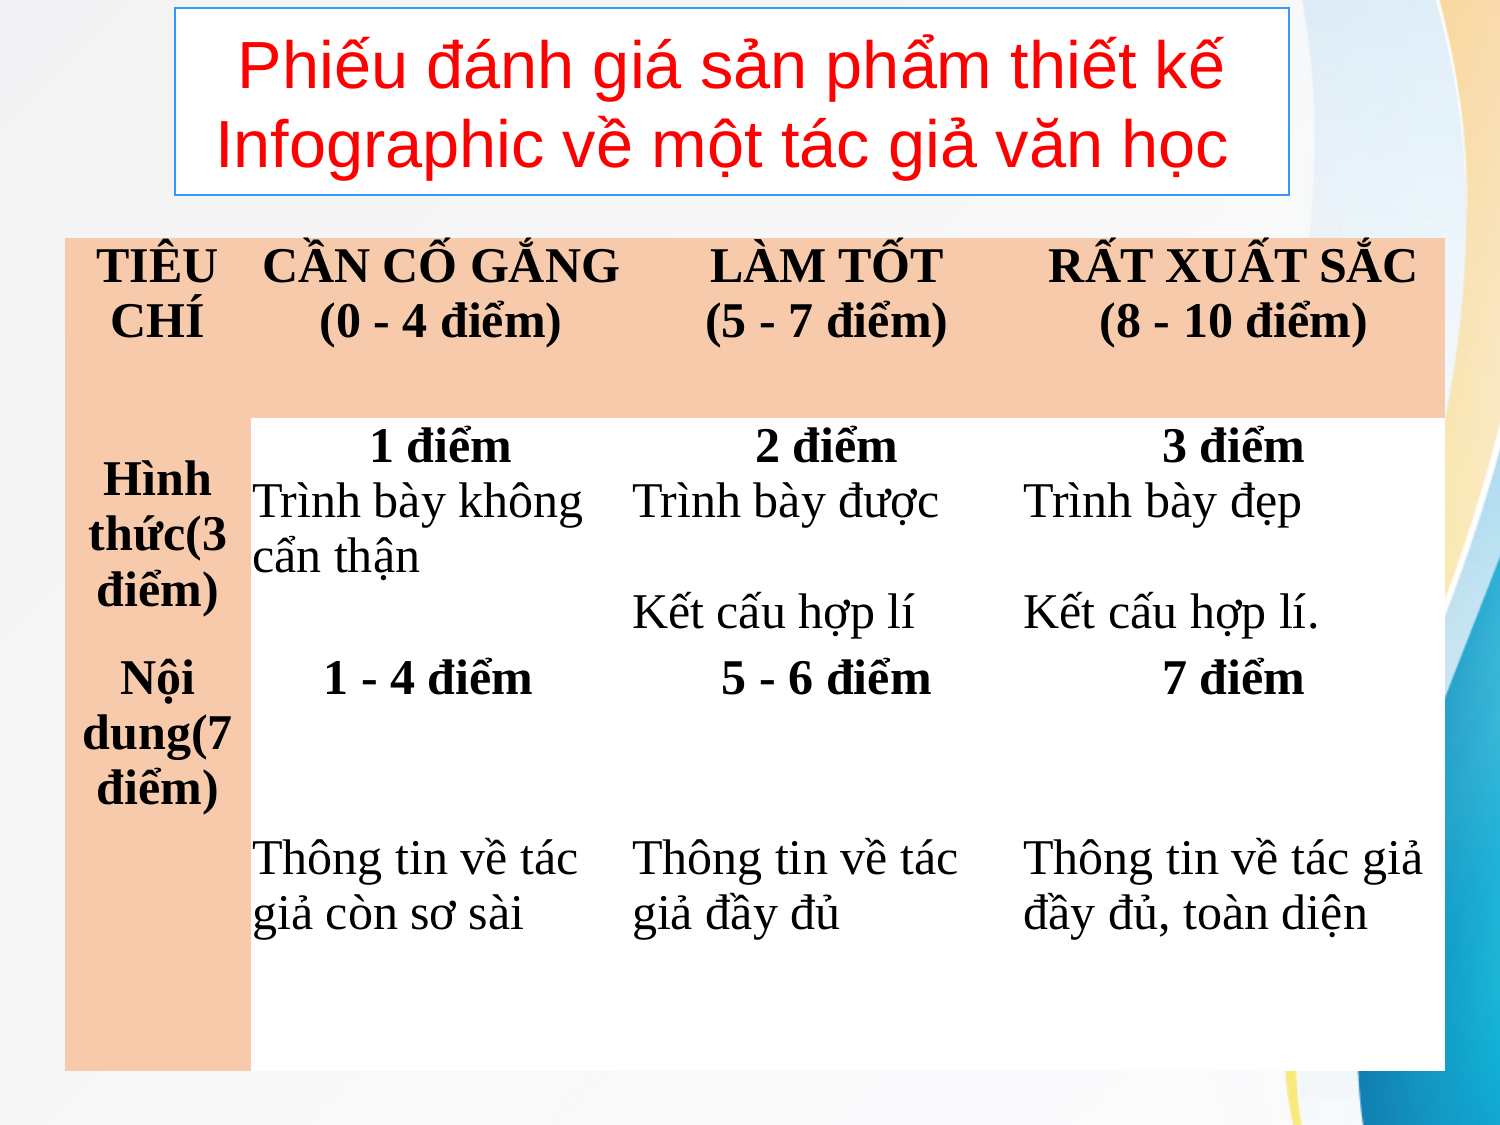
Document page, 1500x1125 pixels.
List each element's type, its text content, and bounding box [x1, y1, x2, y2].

table_header TIÊU CHÍ [65, 238, 251, 418]
table_cell Thông tin về tác giả đầy đủ, toàn diện [1023, 830, 1445, 1071]
table_cell Thông tin về tác giả còn sơ sài [251, 830, 631, 1071]
table_cell 1 - 4 điểm [251, 650, 631, 830]
table_header CẦN CỐ GẮNG (0 - 4 điểm) [251, 238, 631, 418]
table_cell 1 điểm Trình bày không cẩn thận [251, 418, 631, 650]
table_cell [65, 830, 251, 1071]
table_header LÀM TỐT (5 - 7 điểm) [631, 238, 1023, 418]
table_cell Nội dung(7 điểm) [65, 650, 251, 830]
title Phiếu đánh giá sản phẩm thiết kế Infographic về một tác giả văn học [174, 7, 1290, 196]
table_cell Thông tin về tác giả đầy đủ [631, 830, 1023, 1071]
table_cell 2 điểm Trình bày được Kết cấu hợp lí [631, 418, 1023, 650]
picture [0, 0, 1500, 1125]
table_cell 5 - 6 điểm [631, 650, 1023, 830]
table_cell Hình thức(3 điểm) [65, 418, 251, 650]
table_header RẤT XUẤT SẮC (8 - 10 điểm) [1023, 238, 1445, 418]
table_cell 7 điểm [1023, 650, 1445, 830]
table_cell 3 điểm Trình bày đẹp Kết cấu hợp lí. [1023, 418, 1445, 650]
